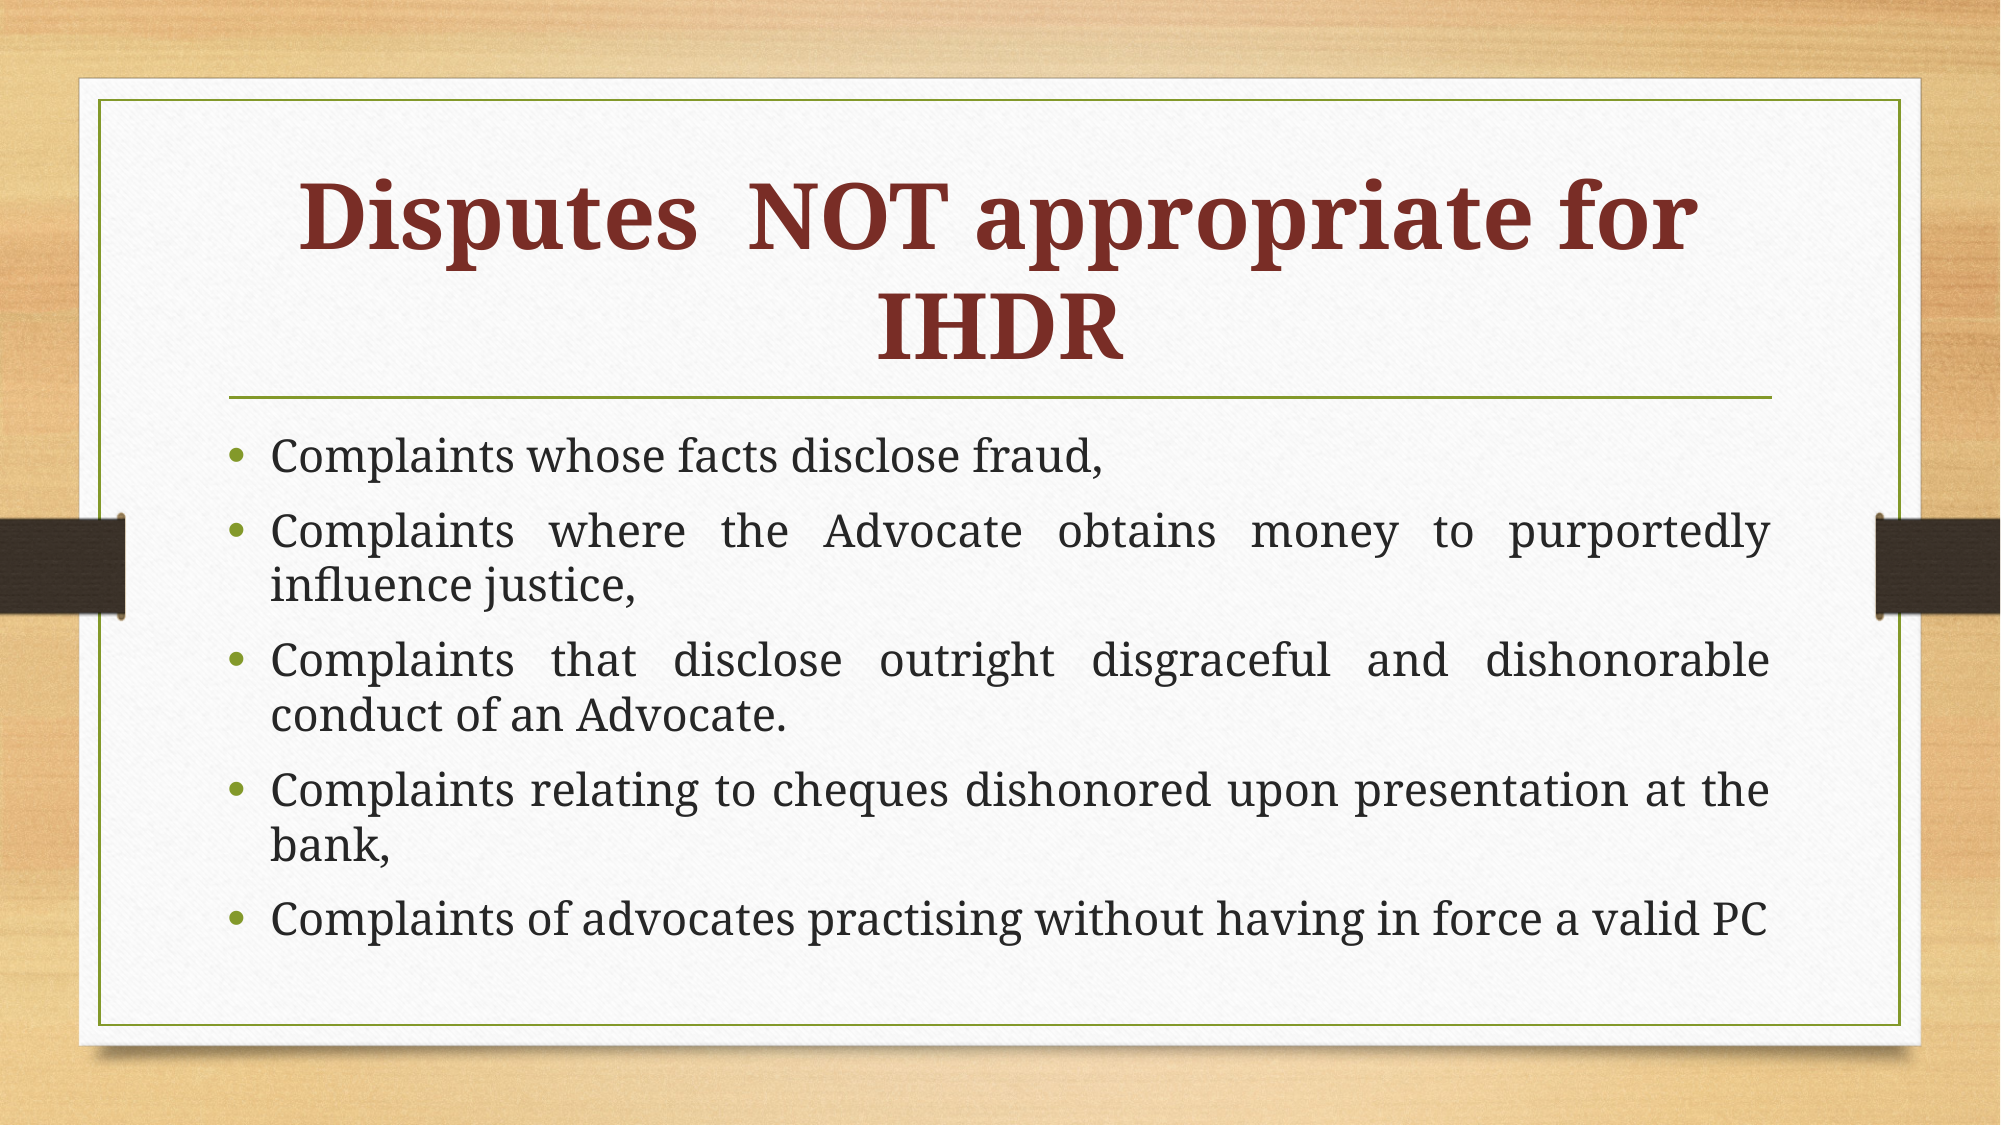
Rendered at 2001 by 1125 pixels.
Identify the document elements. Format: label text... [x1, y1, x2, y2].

title Disputes NOT appropriate for IHDR [212, 161, 1788, 375]
list Complaints whose facts disclose fraud, Complaints where the Advocate obtains money to purportedly influence justice, Complaints that disclose outright disgraceful and dishonorable conduct of an Advocate. Complaints relating to cheques dishonored upon presentation at the bank, Complaints of advocates practising without having in force a valid PC [212, 419, 1788, 964]
picture [0, 0, 2001, 1125]
